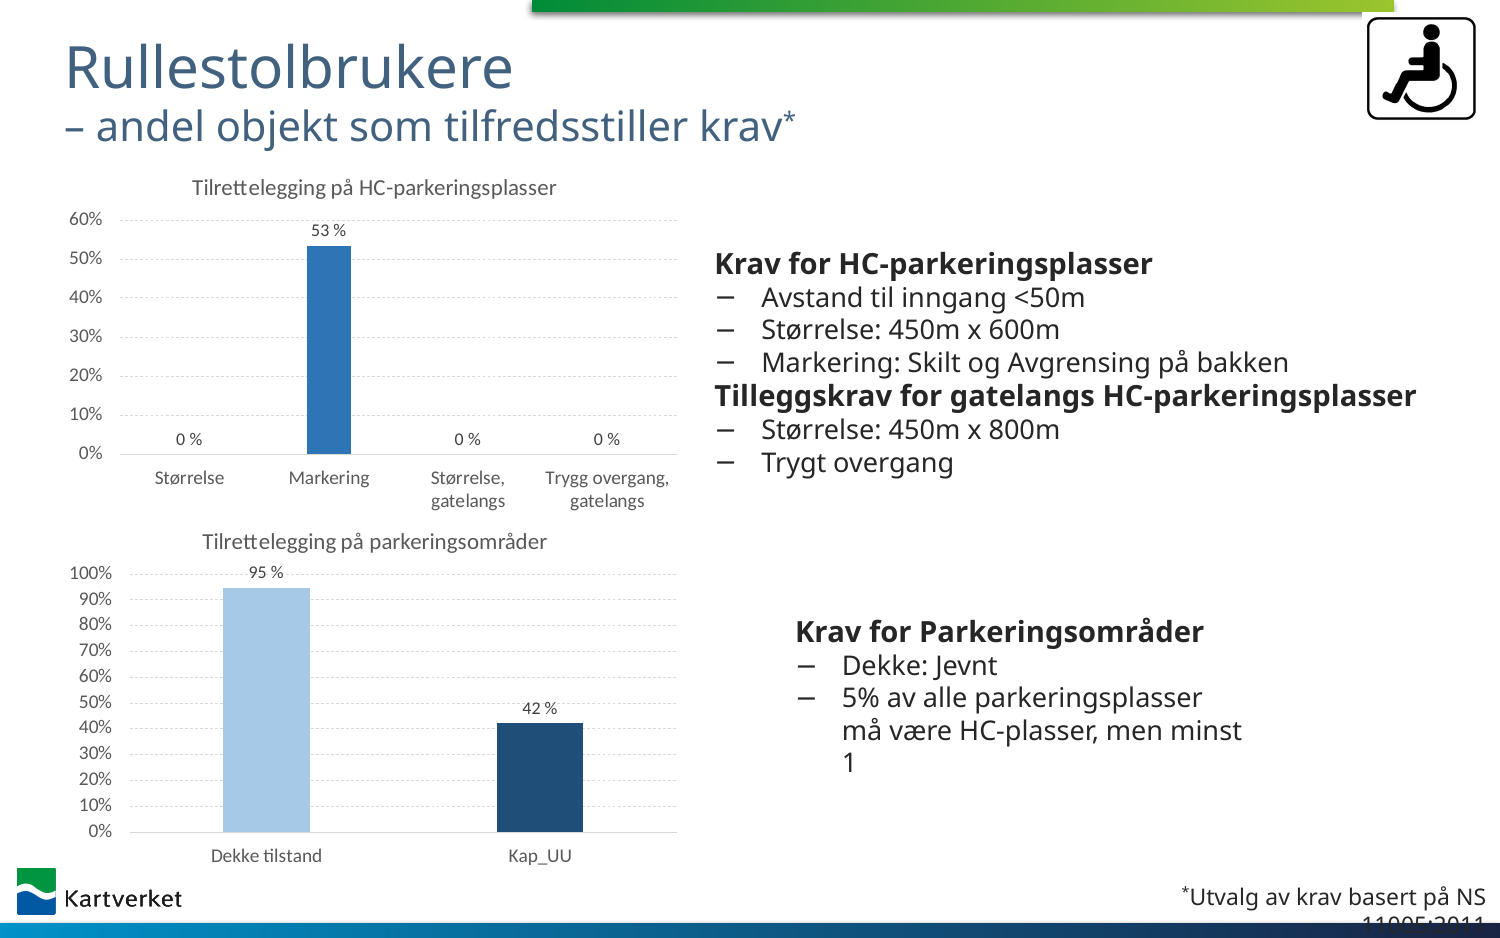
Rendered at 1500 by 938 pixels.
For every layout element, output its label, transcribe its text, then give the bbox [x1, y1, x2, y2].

text_box Krav for HC-parkeringsplasser Avstand til inngang <50m Størrelse: 450m x 600m Markering: Skilt og Avgrensing på bakken Tilleggskrav for gatelangs HC-parkeringsplasser Størrelse: 450m x 800m Trygt overgang [699, 237, 1433, 485]
text_box *Utvalg av krav basert på NS 11005:2011 [1068, 873, 1500, 938]
text_box Krav for Parkeringsområder Dekke: Jevnt 5% av alle parkeringsplasser må være HC-plasser, men minst 1 [780, 605, 1261, 786]
text_box Rullestolbrukere – andel objekt som tilfredsstiller krav* [49, 25, 1431, 158]
picture [1362, 12, 1481, 126]
picture [62, 166, 688, 519]
picture [62, 520, 688, 874]
